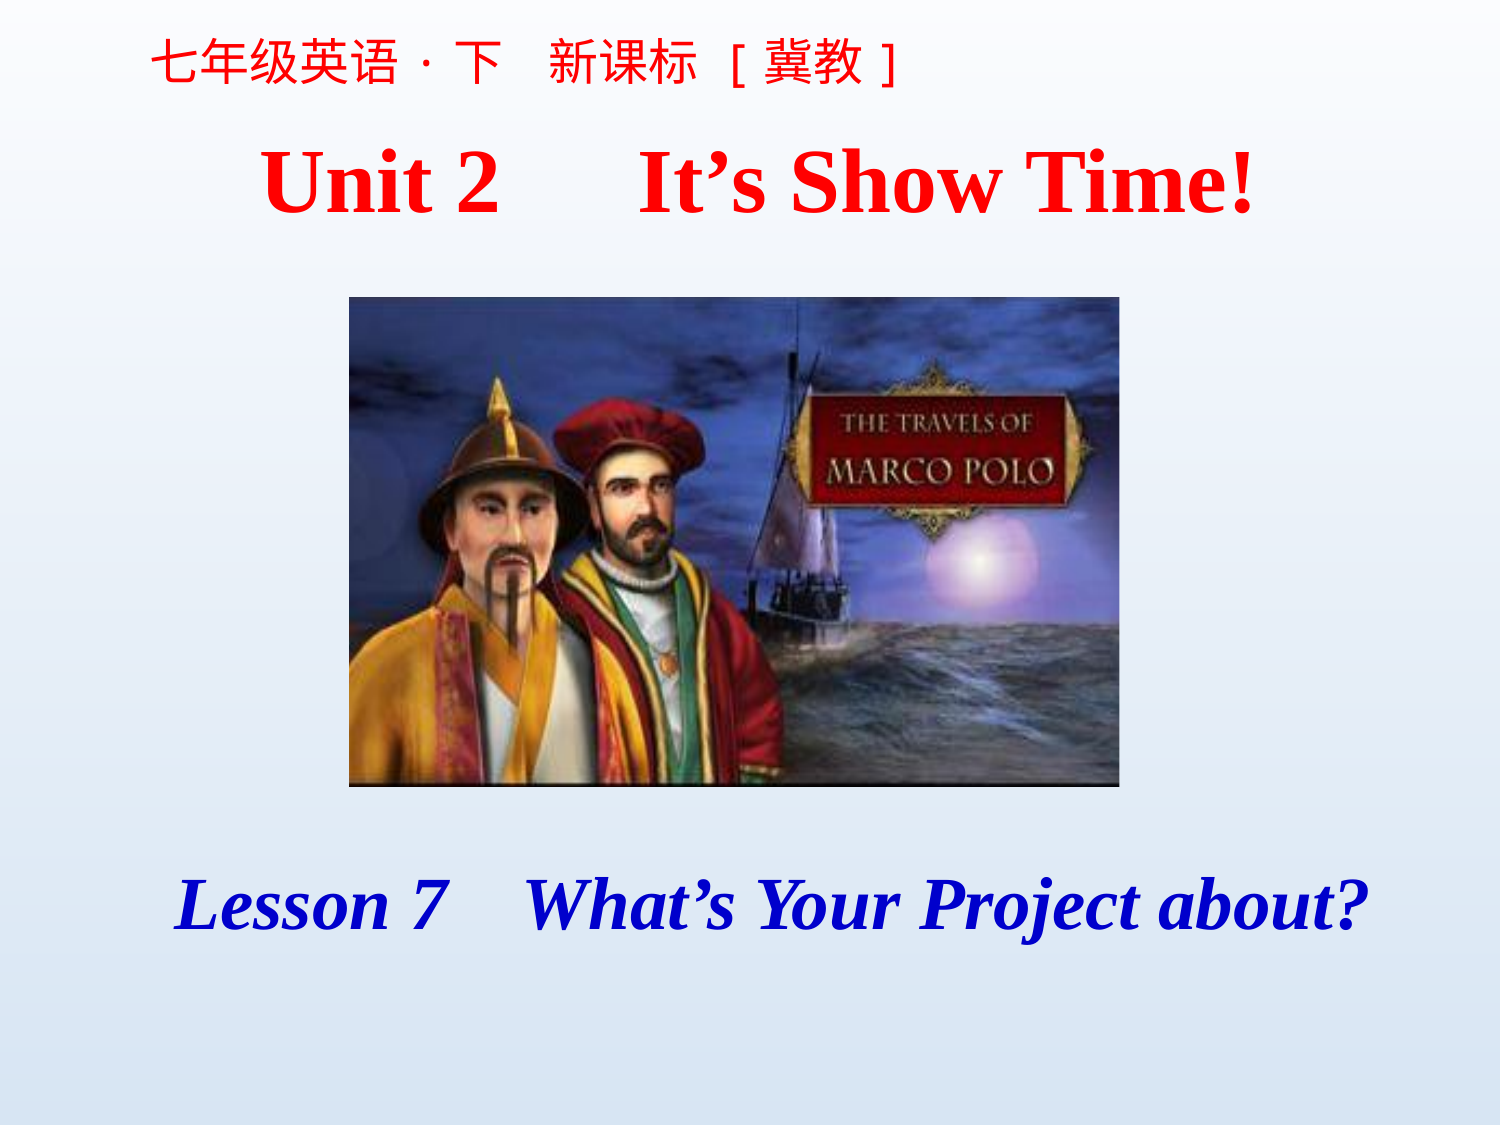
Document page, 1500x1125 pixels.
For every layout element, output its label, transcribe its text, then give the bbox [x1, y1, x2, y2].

text_box 七年级英语·下 新课标 [冀教] [0, 23, 1055, 99]
text_box Unit 2 It’s Show Time! [112, 113, 1406, 239]
text_box Lesson 7 What’s Your Project about? [27, 758, 1500, 953]
picture [347, 296, 1120, 788]
